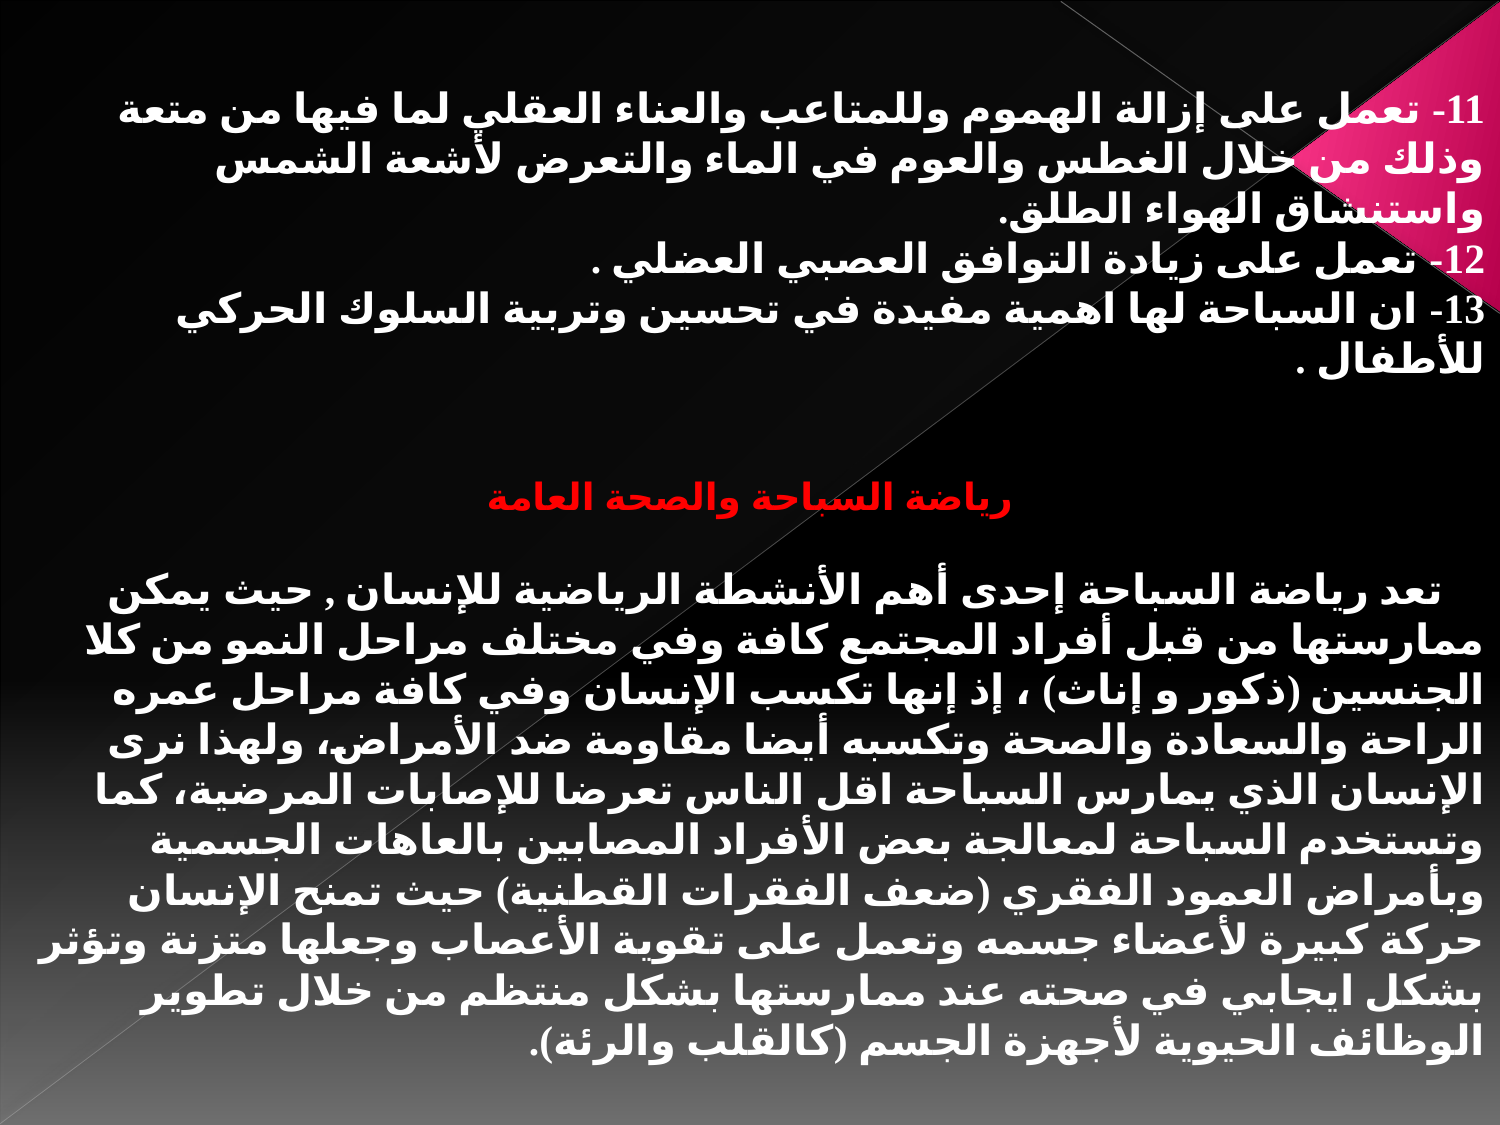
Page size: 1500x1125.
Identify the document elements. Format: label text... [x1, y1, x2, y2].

text_box 11- تعمل على إزالة الهموم وللمتاعب والعناء العقلي لما فيها من متعة وذلك من خلال الغطس والعوم في الماء والتعرض لأشعة الشمس واستنشاق الهواء الطلق. 12- تعمل على زيادة التوافق العصبي العضلي . 13- ان السباحة لها اهمية مفيدة في تحسين وتربية السلوك الحركي للأطفال . [0, 74, 1500, 390]
text_box رياضة السباحة والصحة العامة تعد رياضة السباحة إحدى أهم الأنشطة الرياضية للإنسان , حيث يمكن ممارستها من قبل أفراد المجتمع كافة وفي مختلف مراحل النمو من كلا الجنسين (ذكور و إناث) ، إذ إنها تكسب الإنسان وفي كافة مراحل عمره الراحة والسعادة والصحة وتكسبه أيضا مقاومة ضد الأمراض، ولهذا نرى الإنسان الذي يمارس السباحة اقل الناس تعرضا للإصابات المرضية، كما وتستخدم السباحة لمعالجة بعض الأفراد المصابين بالعاهات الجسمية وبأمراض العمود الفقري (ضعف الفقرات القطنية) حيث تمنح الإنسان حركة كبيرة لأعضاء جسمه وتعمل على تقوية الأعصاب وجعلها متزنة وتؤثر بشكل ايجابي في صحته عند ممارستها بشكل منتظم من خلال تطوير الوظائف الحيوية لأجهزة الجسم (كالقلب والرئة). [0, 420, 1500, 1071]
